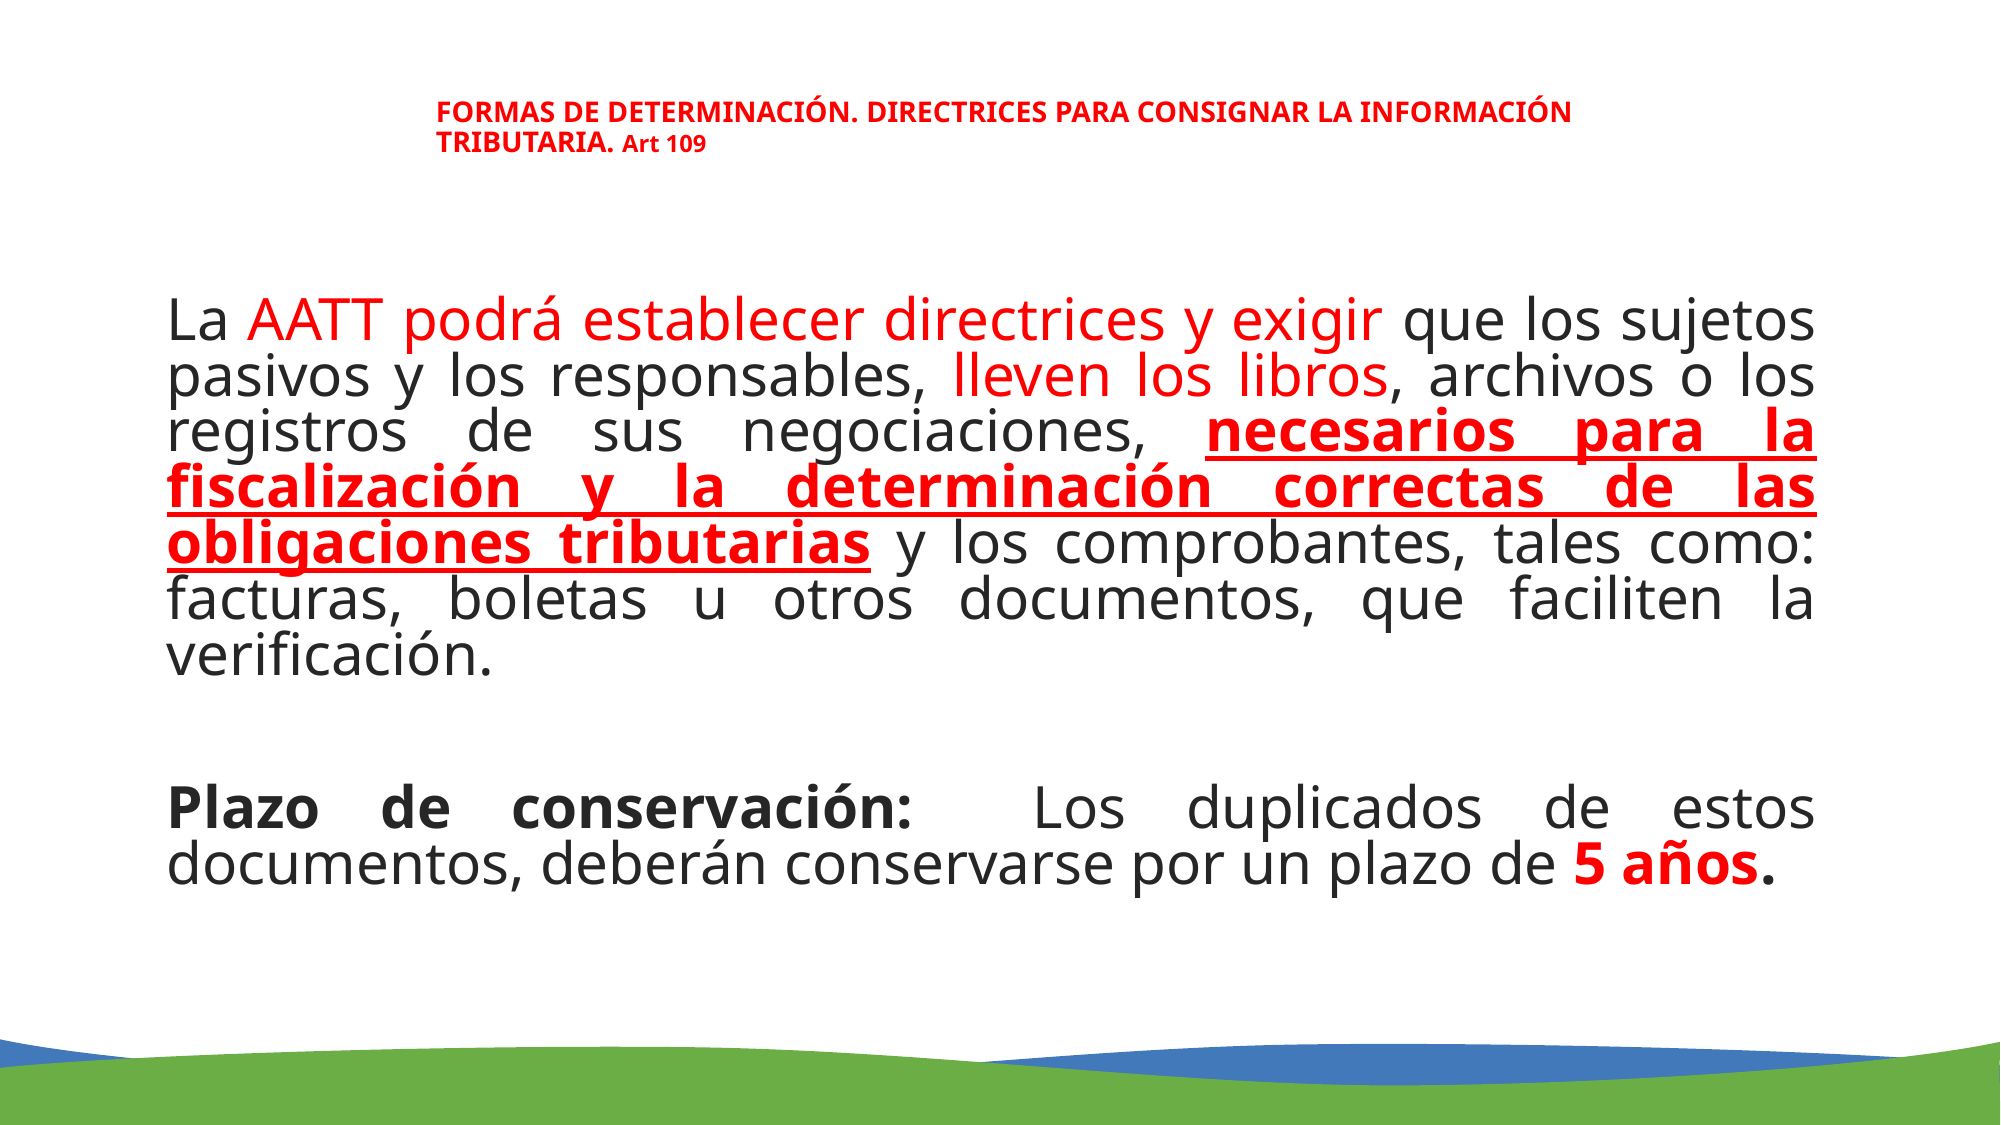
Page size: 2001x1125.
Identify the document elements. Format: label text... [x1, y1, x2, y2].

title FORMAS DE DETERMINACIÓN. DIRECTRICES PARA CONSIGNAR LA INFORMACIÓN TRIBUTARIA. Art 109 [420, 58, 1620, 211]
text_box La AATT podrá establecer directrices y exigir que los sujetos pasivos y los responsables, lleven los libros, archivos o los registros de sus negociaciones, necesarios para la fiscalización y la determinación correctas de las obligaciones tributarias y los comprobantes, tales como: facturas, boletas u otros documentos, que faciliten la verificación. Plazo de conservación: Los duplicados de estos documentos, deberán conservarse por un plazo de 5 años. [122, 211, 1832, 956]
